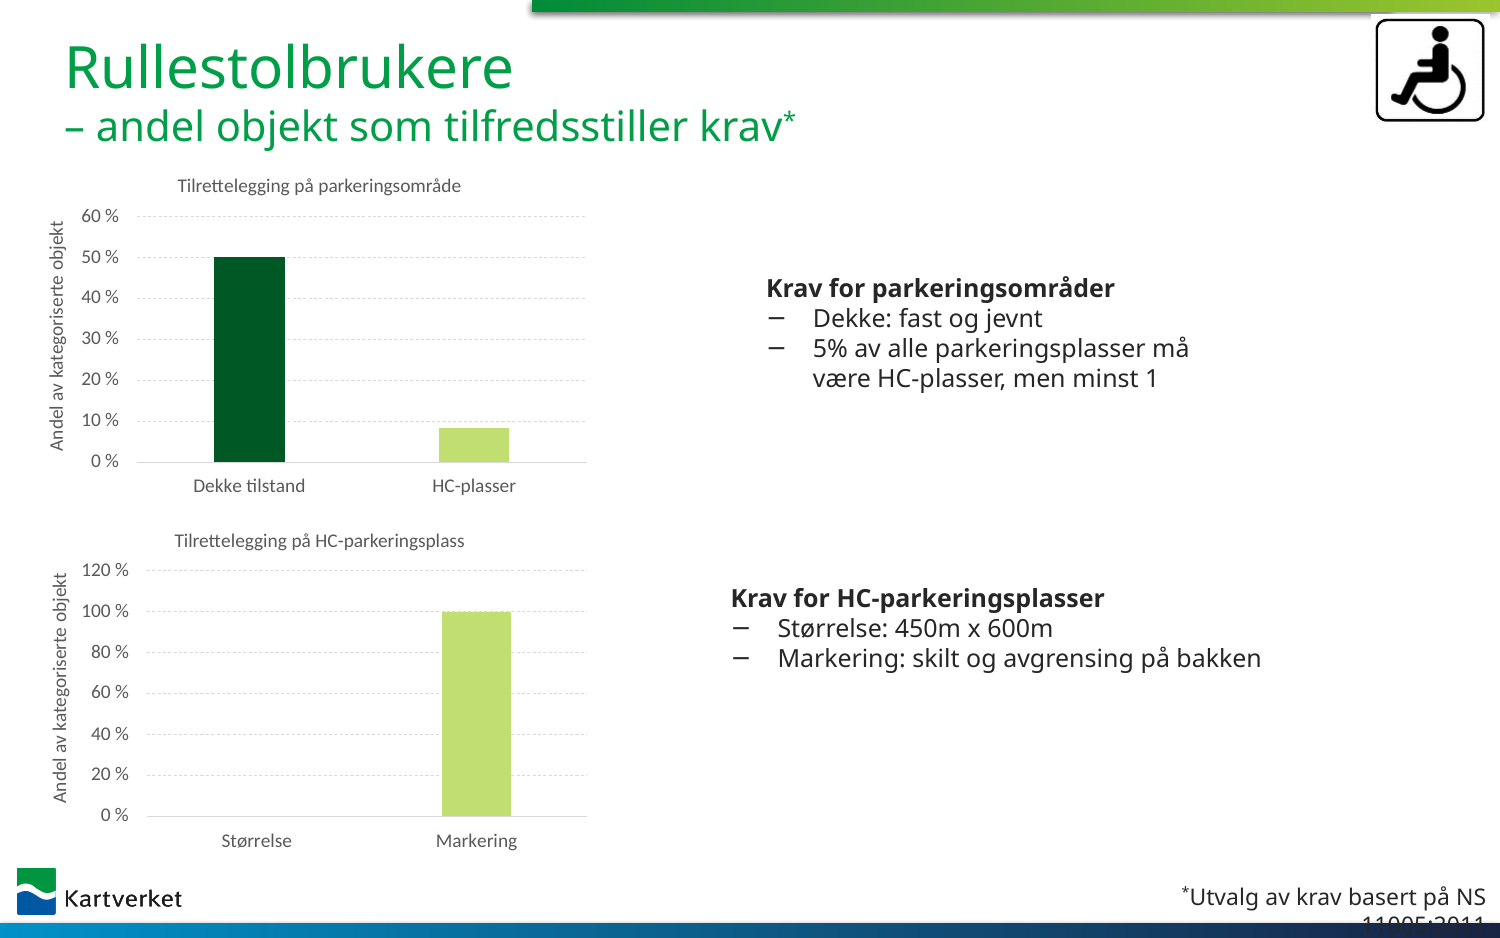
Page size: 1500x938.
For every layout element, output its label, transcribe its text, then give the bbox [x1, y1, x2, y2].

text_box Krav for parkeringsområder Dekke: fast og jevnt 5% av alle parkeringsplasser må være HC-plasser, men minst 1 [751, 264, 1232, 400]
picture [41, 520, 598, 859]
text_box Rullestolbrukere – andel objekt som tilfredsstiller krav* [49, 23, 1431, 158]
text_box Krav for HC-parkeringsplasser Størrelse: 450m x 600m Markering: skilt og avgrensing på bakken [715, 574, 1278, 680]
picture [41, 166, 598, 505]
text_box *Utvalg av krav basert på NS 11005:2011 [1068, 873, 1500, 938]
picture [1371, 13, 1491, 127]
